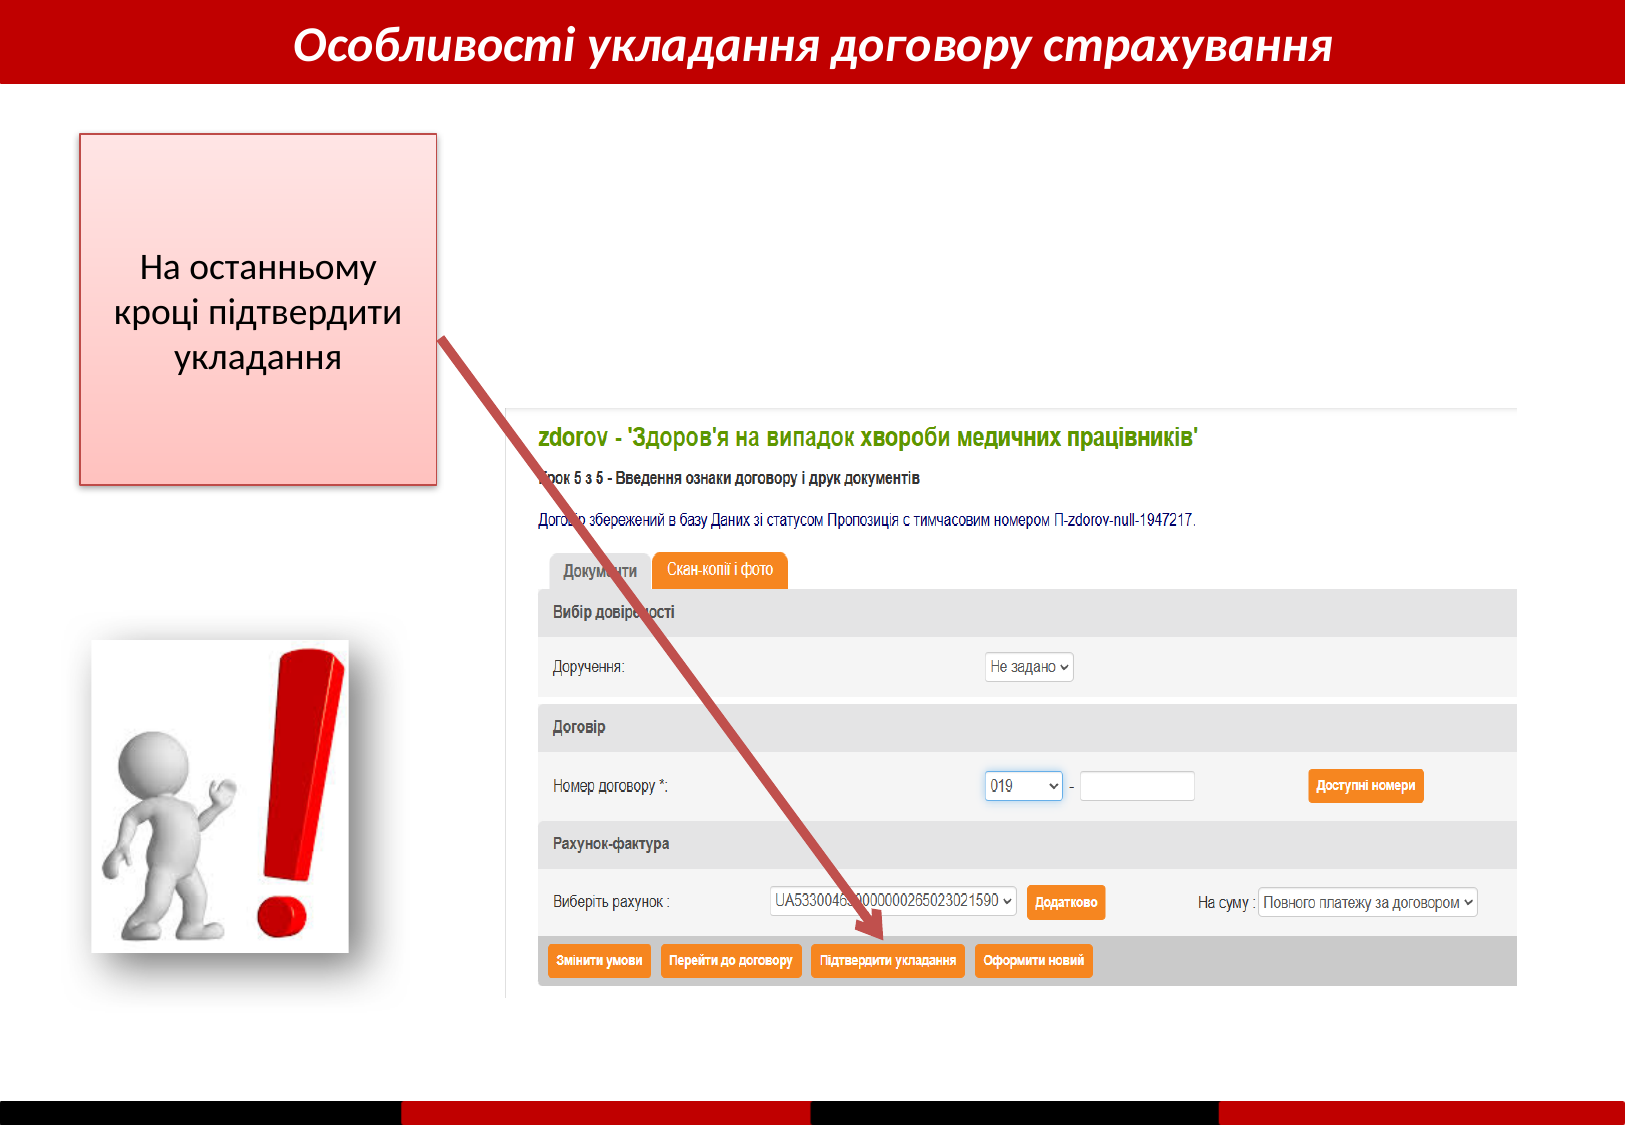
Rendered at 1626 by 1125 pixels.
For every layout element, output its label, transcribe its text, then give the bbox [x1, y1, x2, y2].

picture [0, 1101, 1625, 1125]
picture [505, 407, 1518, 998]
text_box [439, 337, 884, 941]
text_box Особливості укладання договору страхування [0, 0, 1625, 84]
text_box На останньому кроці підтвердити укладання [79, 133, 437, 486]
picture [91, 639, 349, 953]
